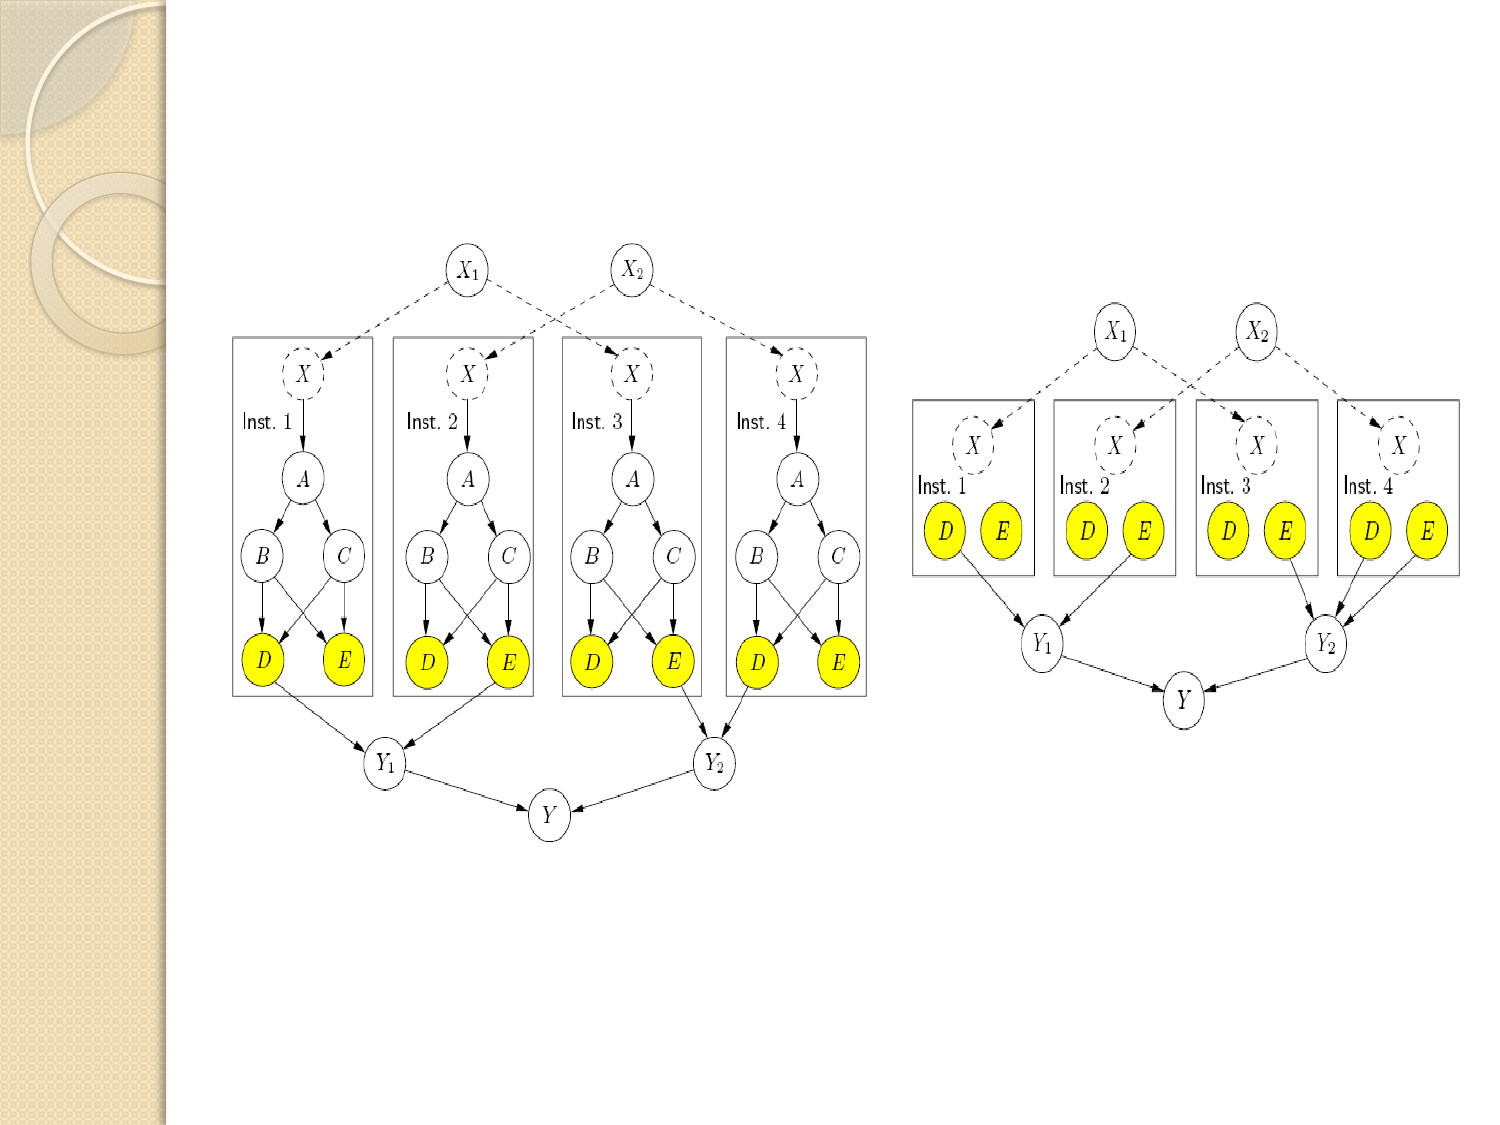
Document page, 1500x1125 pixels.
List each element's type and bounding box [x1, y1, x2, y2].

picture [224, 224, 1500, 851]
